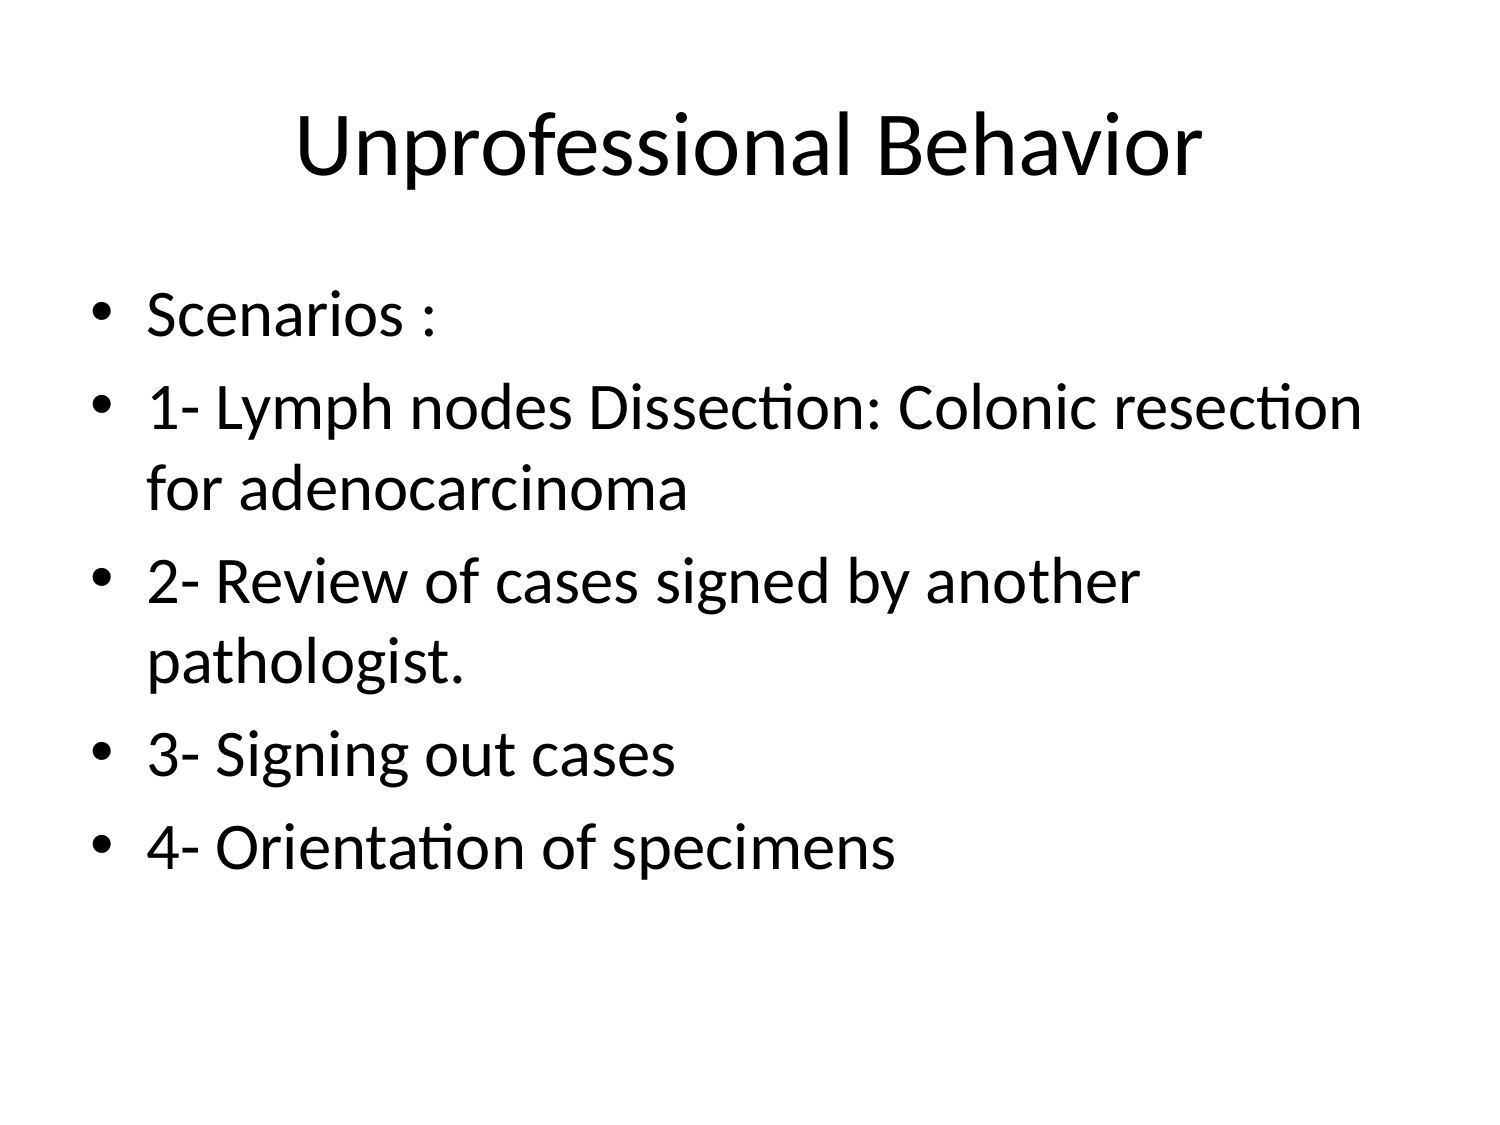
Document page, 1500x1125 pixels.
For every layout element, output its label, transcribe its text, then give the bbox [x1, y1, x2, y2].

list Scenarios : 1- Lymph nodes Dissection: Colonic resection for adenocarcinoma 2- Review of cases signed by another pathologist. 3- Signing out cases 4- Orientation of specimens [75, 262, 1425, 1005]
title Unprofessional Behavior [75, 45, 1425, 233]
